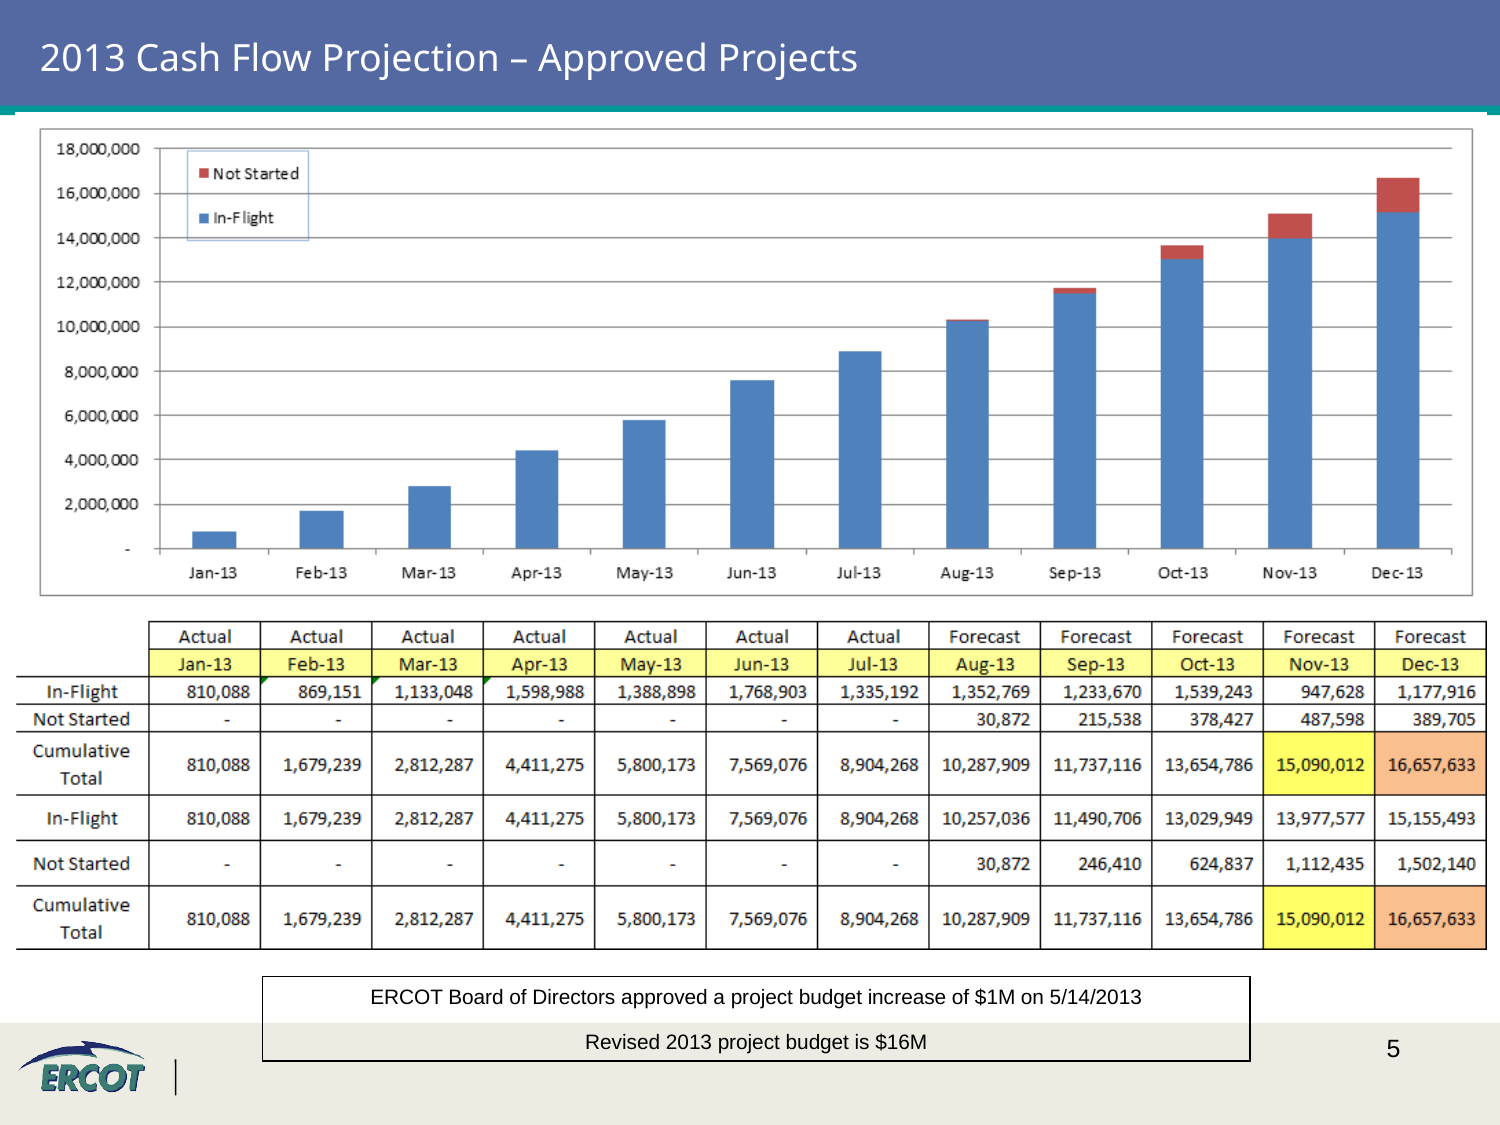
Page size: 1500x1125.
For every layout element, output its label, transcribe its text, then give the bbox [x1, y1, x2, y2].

text_box ERCOT Board of Directors approved a project budget increase of $1M on 5/14/2013 Revised 2013 project budget is $16M [262, 976, 1250, 1062]
title 2013 Cash Flow Projection – Approved Projects [24, 0, 1188, 110]
picture [10, 1031, 151, 1111]
picture [14, 112, 1487, 951]
